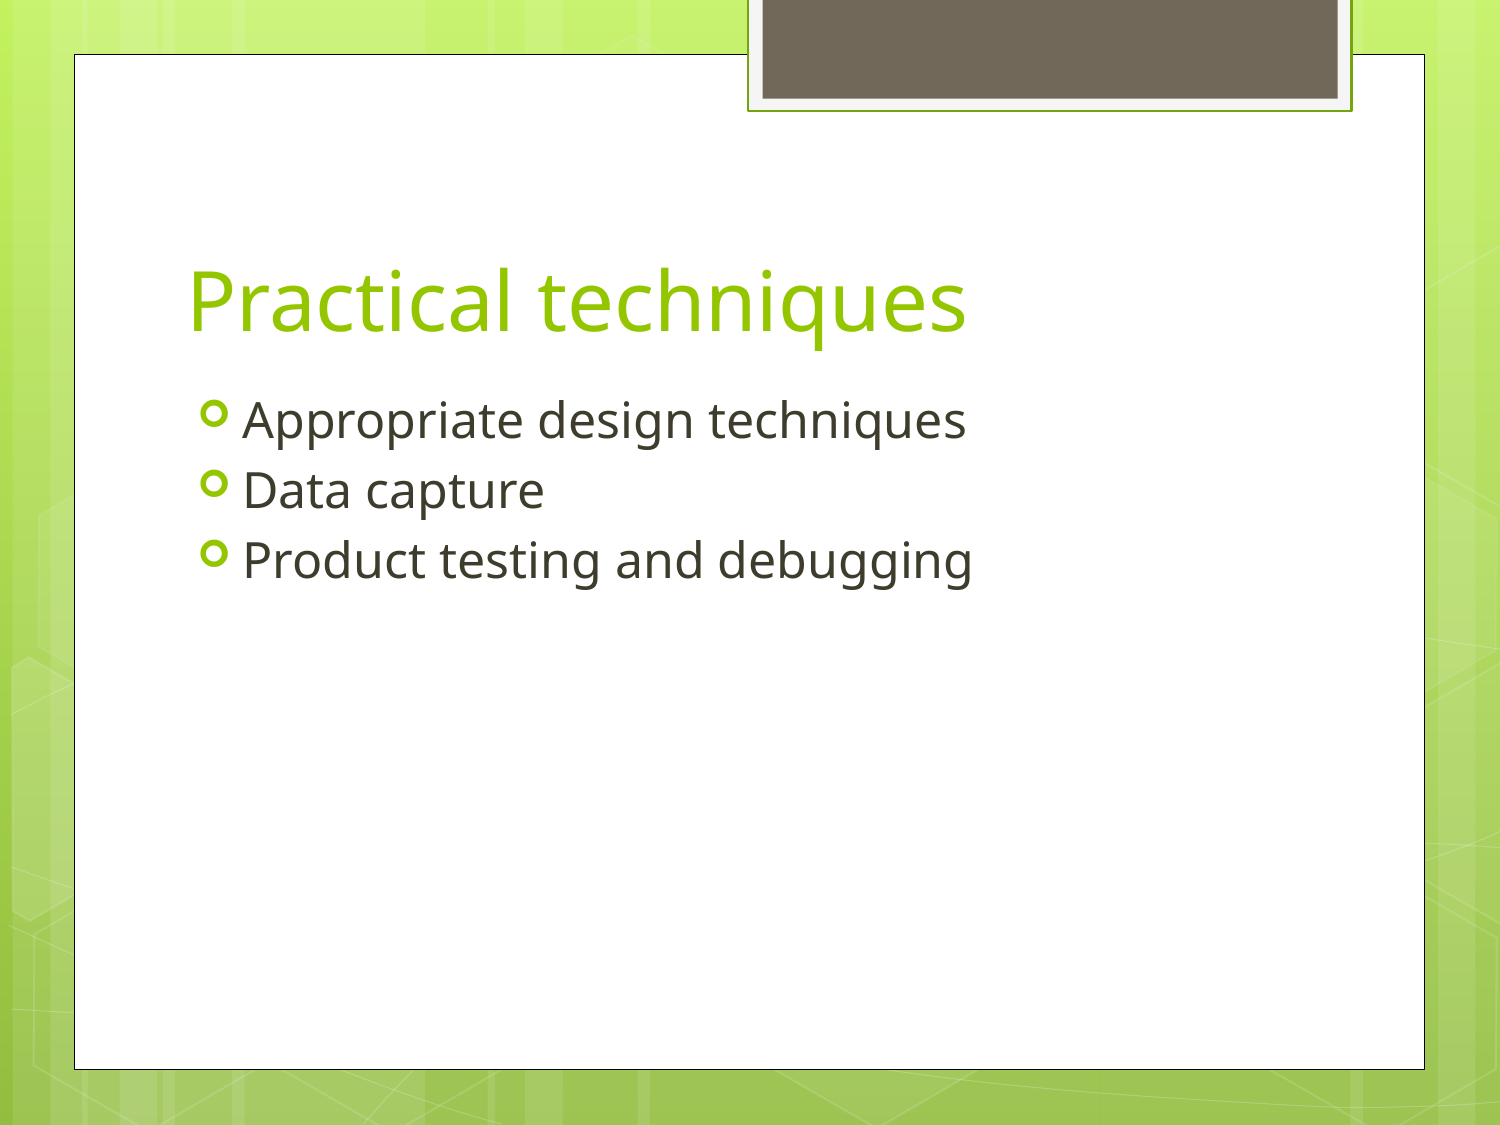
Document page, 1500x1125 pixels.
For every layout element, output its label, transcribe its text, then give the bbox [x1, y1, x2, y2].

title Practical techniques [171, 168, 1324, 357]
list Appropriate design techniques Data capture Product testing and debugging [171, 381, 1283, 957]
